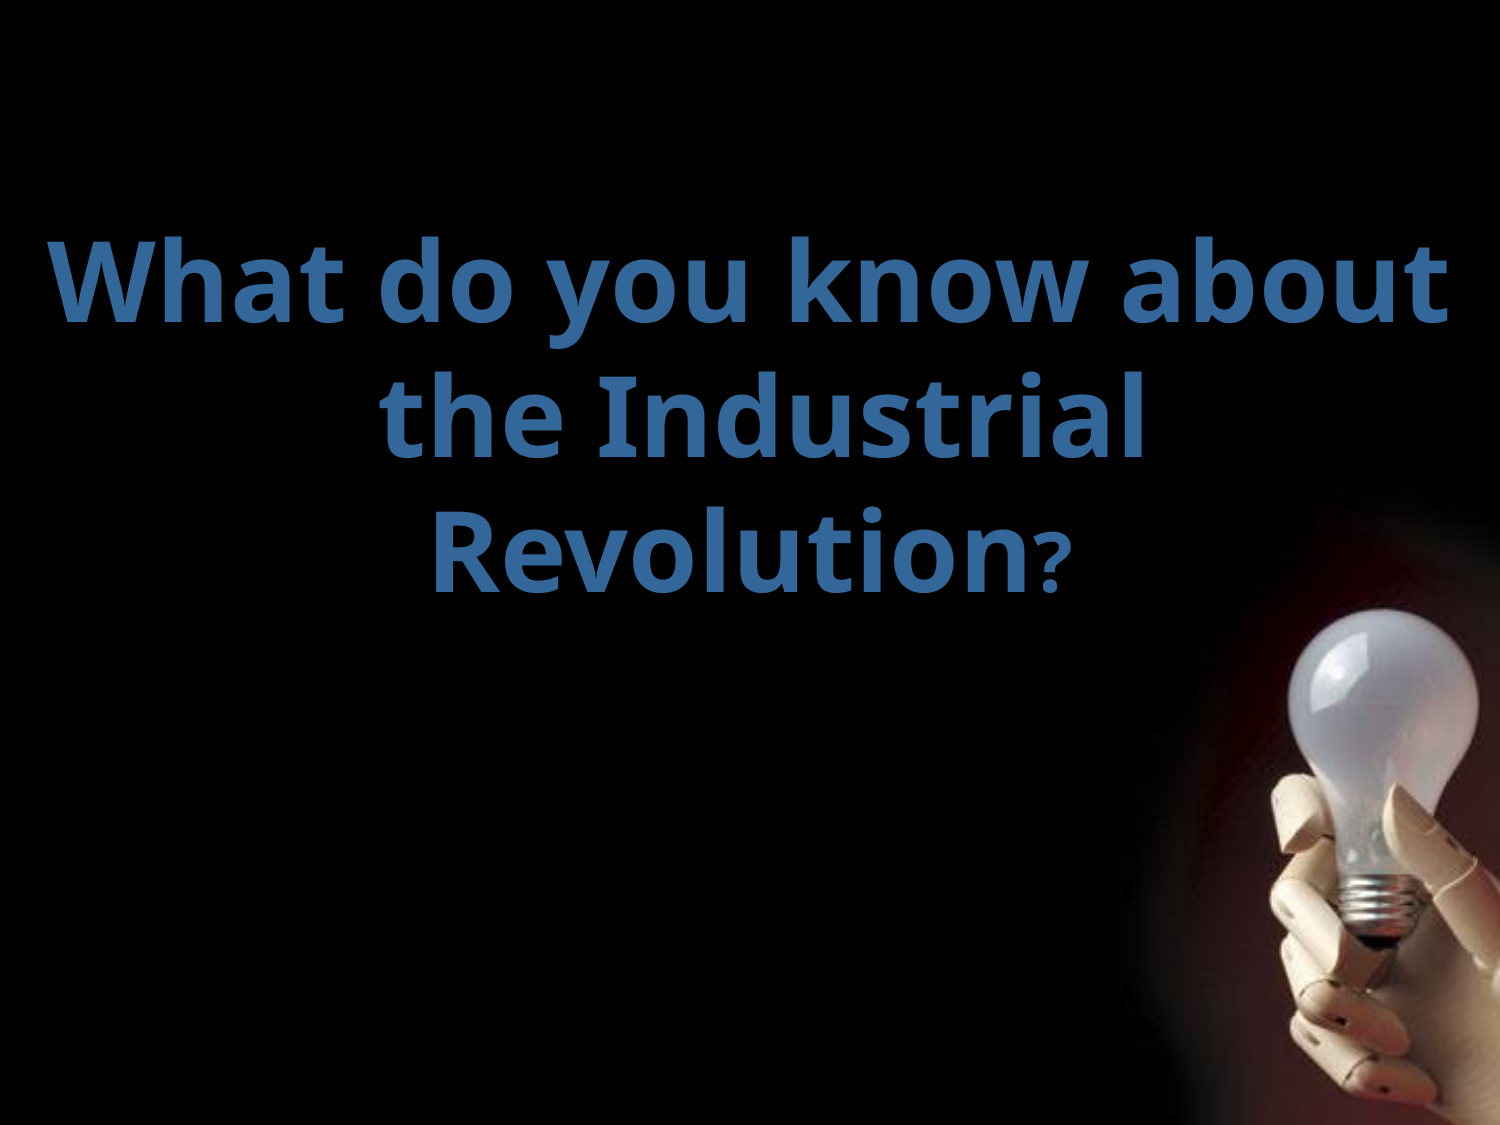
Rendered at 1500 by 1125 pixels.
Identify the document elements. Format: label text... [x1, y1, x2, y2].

picture [0, 0, 1500, 1125]
title What do you know about the Industrial Revolution? [24, 312, 1475, 513]
